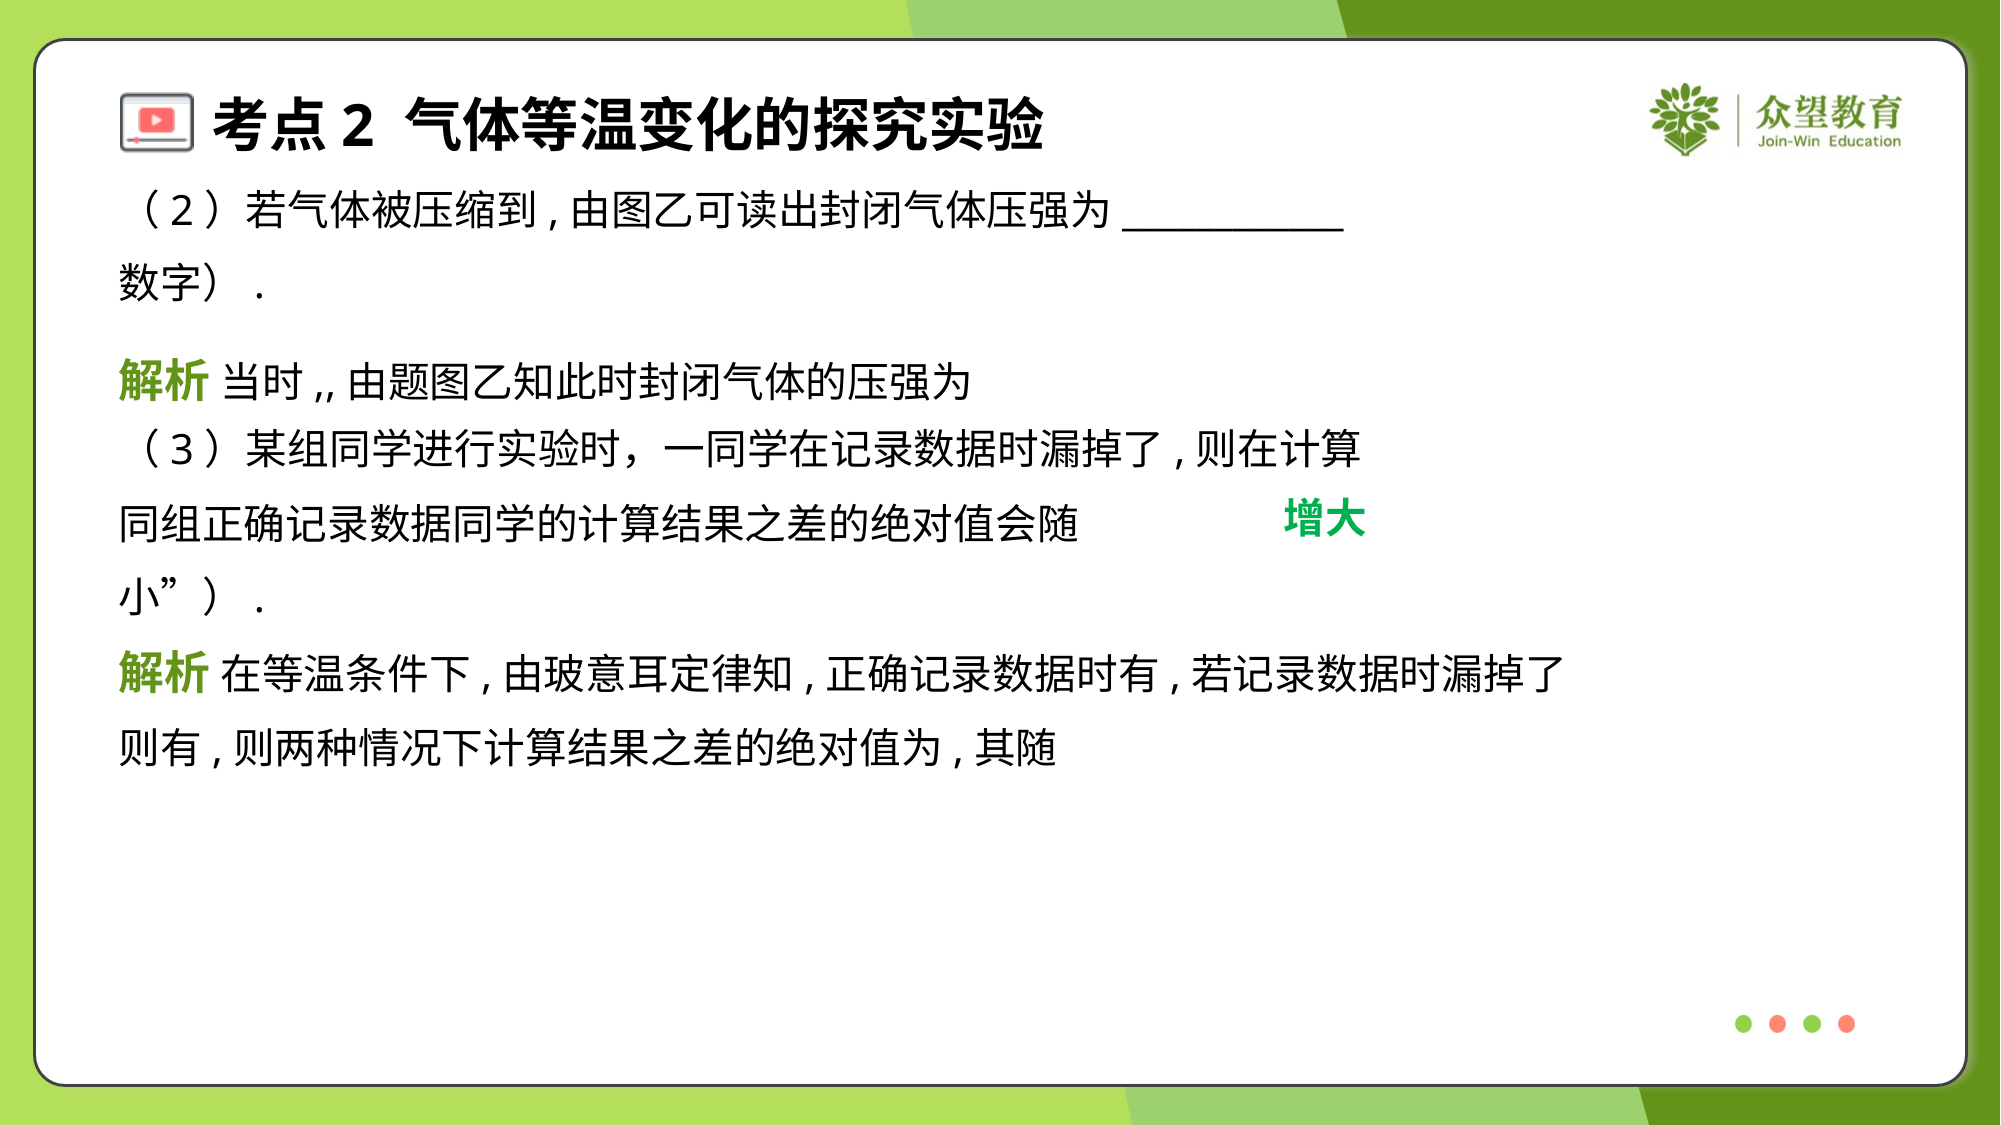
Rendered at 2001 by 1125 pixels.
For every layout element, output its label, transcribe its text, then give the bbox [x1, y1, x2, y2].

text_box 增大 [1268, 467, 1383, 535]
picture [0, 0, 2000, 1125]
